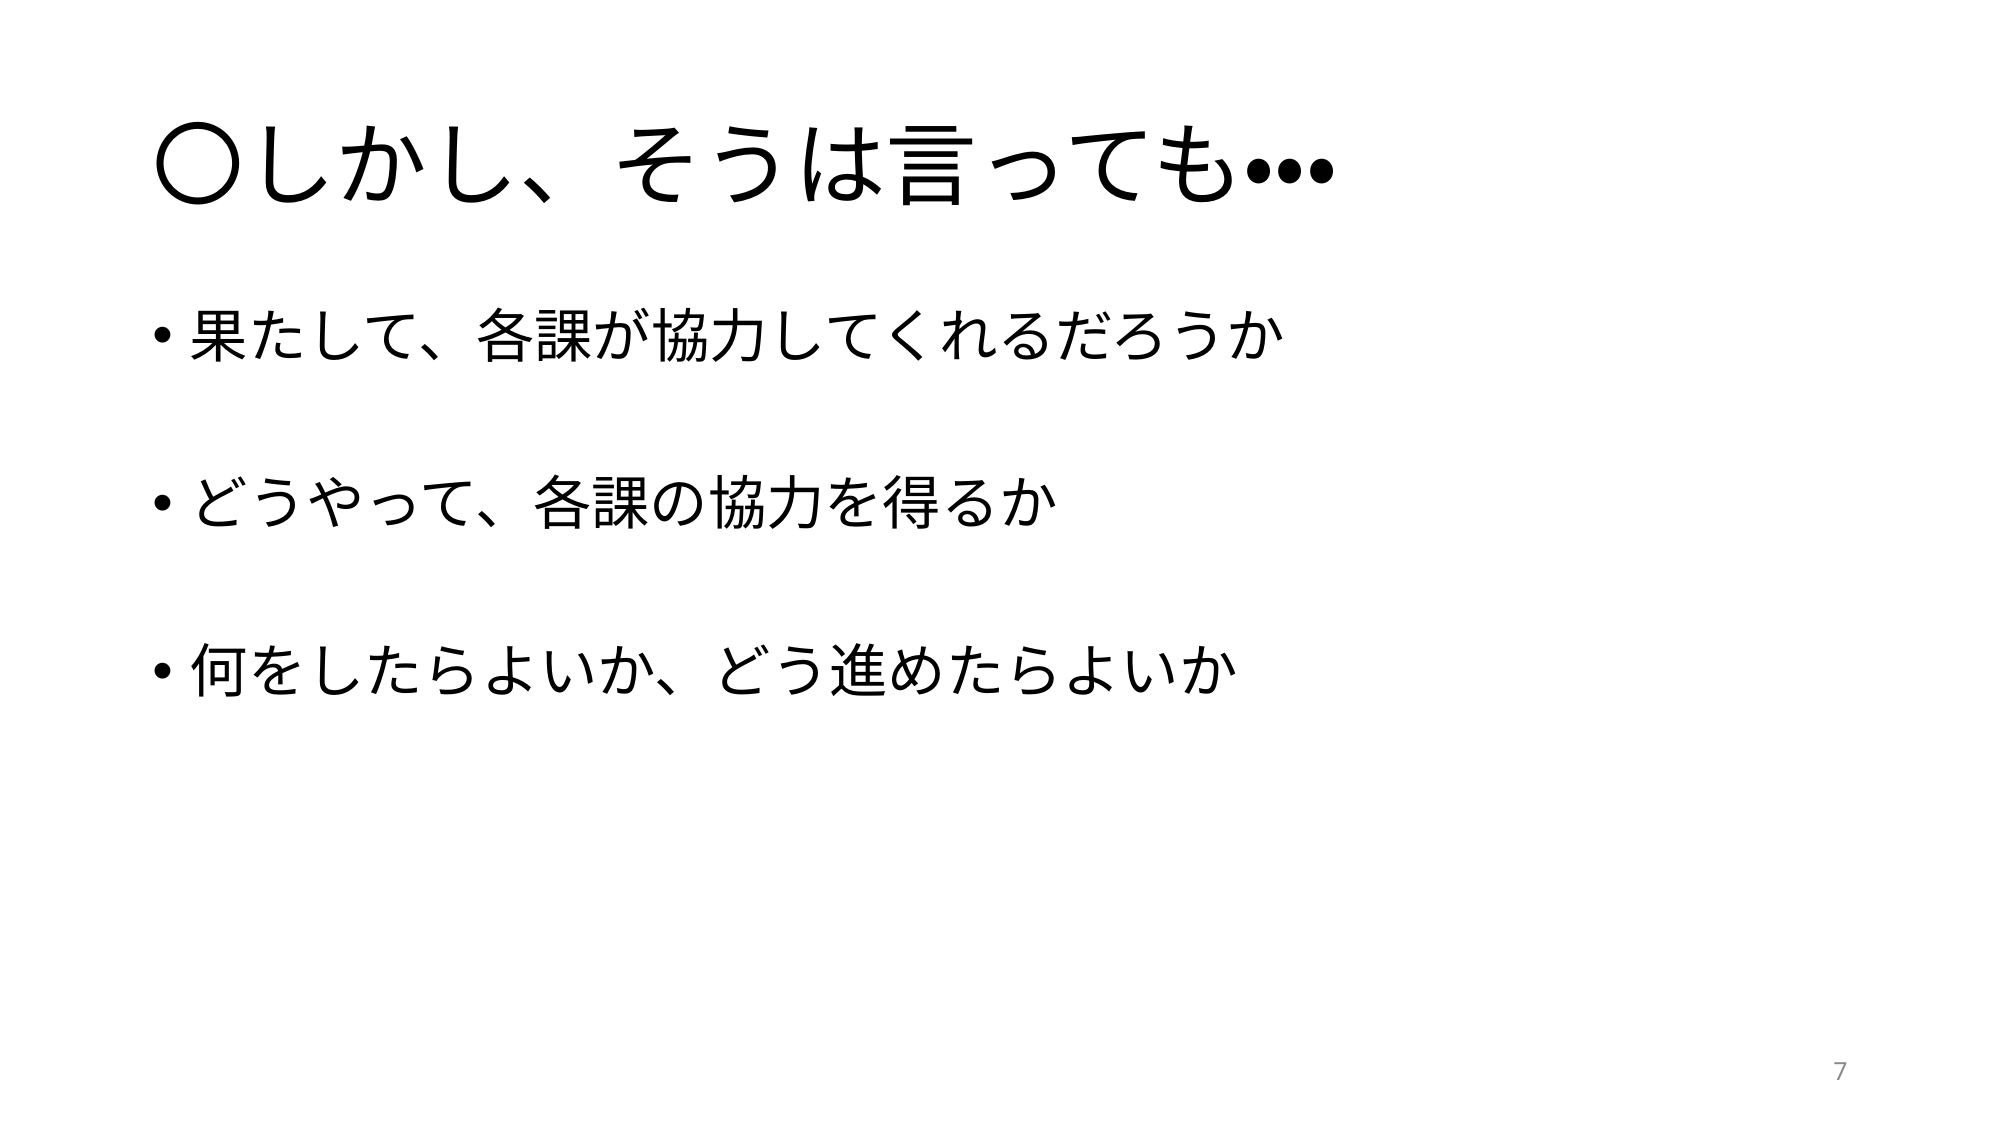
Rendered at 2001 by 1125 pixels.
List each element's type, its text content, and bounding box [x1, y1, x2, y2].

slide_number 7 [1412, 1042, 1863, 1103]
title 〇しかし、そうは言っても・・・ [137, 59, 1863, 278]
list 果たして、各課が協力してくれるだろうか どうやって、各課の協力を得るか 何をしたらよいか、どう進めたらよいか [137, 299, 1863, 1014]
